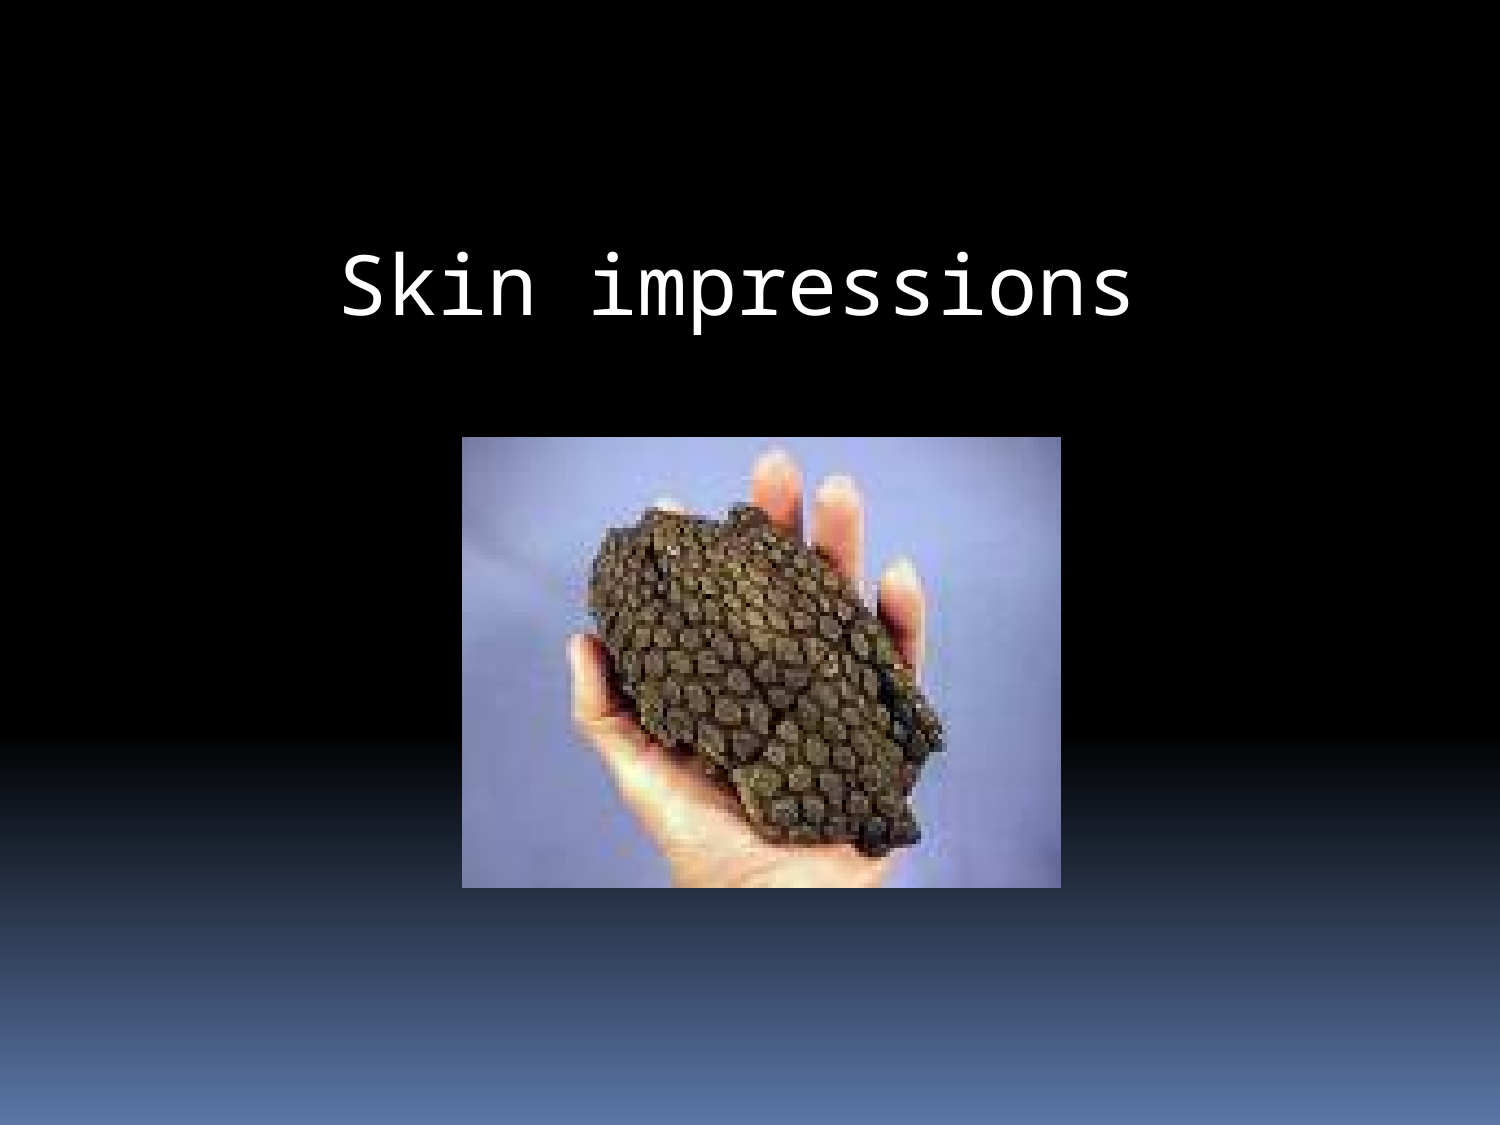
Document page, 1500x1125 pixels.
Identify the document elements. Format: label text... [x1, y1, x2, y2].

picture [462, 436, 1062, 888]
text_box Skin impressions [125, 224, 1350, 340]
